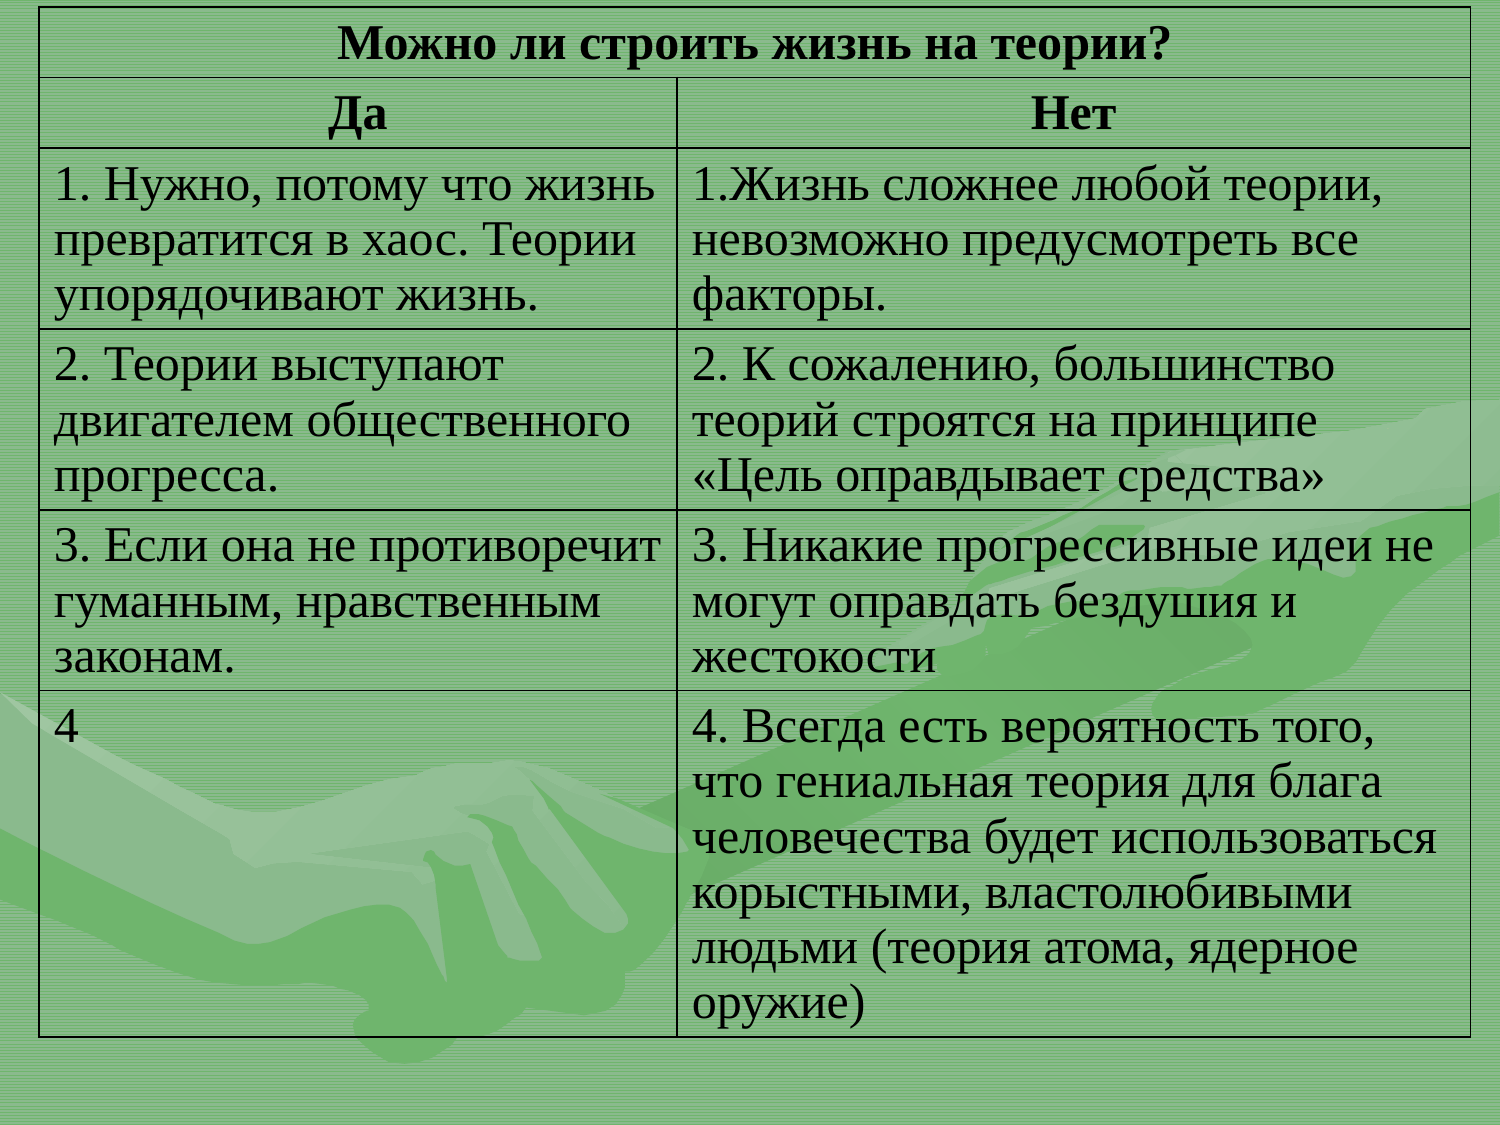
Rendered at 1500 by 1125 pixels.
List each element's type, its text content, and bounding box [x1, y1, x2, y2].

table_cell Нет [678, 78, 1470, 147]
table_cell 2. Теории выступают двигателем общественного прогресса. [40, 330, 676, 509]
table_cell 4. Всегда есть вероятность того, что гениальная теория для блага человечества будет использоваться корыстными, властолюбивыми людьми (теория атома, ядерное оружие) [678, 691, 1470, 1036]
table_cell 3. Если она не противоречит гуманным, нравственным законам. [40, 511, 676, 690]
table_cell 4 [40, 691, 676, 1036]
table_cell 1.Жизнь сложнее любой теории, невозможно предусмотреть все факторы. [678, 149, 1470, 328]
table_cell 3. Никакие прогрессивные идеи не могут оправдать бездушия и жестокости [678, 511, 1470, 690]
table_header Можно ли строить жизнь на теории? [40, 8, 1470, 77]
table_cell 1. Нужно, потому что жизнь превратится в хаос. Теории упорядочивают жизнь. [40, 149, 676, 328]
table_cell Да [40, 78, 676, 147]
table_cell 2. К сожалению, большинство теорий строятся на принципе «Цель оправдывает средства» [678, 330, 1470, 509]
